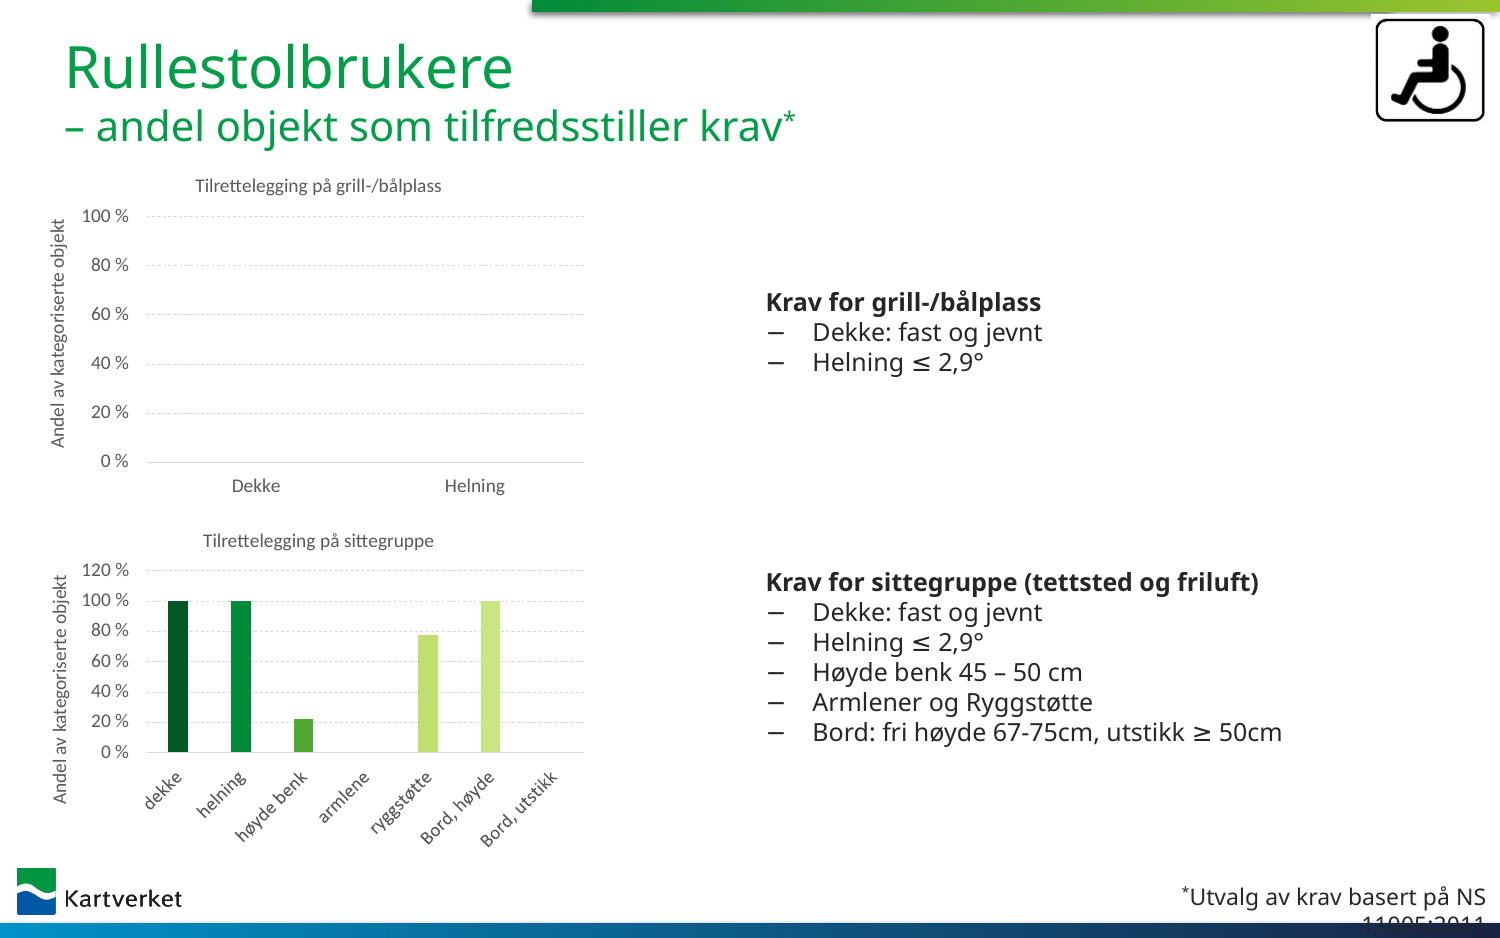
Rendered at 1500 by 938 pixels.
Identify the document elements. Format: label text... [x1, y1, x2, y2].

text_box Krav for grill-/bålplass Dekke: fast og jevnt Helning ≤ 2,9° [750, 279, 1452, 384]
picture [41, 166, 596, 505]
picture [41, 520, 596, 859]
text_box *Utvalg av krav basert på NS 11005:2011 [1068, 873, 1500, 938]
text_box Krav for sittegruppe (tettsted og friluft) Dekke: fast og jevnt Helning ≤ 2,9° Høyde benk 45 – 50 cm Armlener og Ryggstøtte Bord: fri høyde 67-75cm, utstikk ≥ 50cm [750, 559, 1500, 754]
text_box Rullestolbrukere – andel objekt som tilfredsstiller krav* [49, 14, 1431, 158]
picture [1371, 13, 1491, 127]
